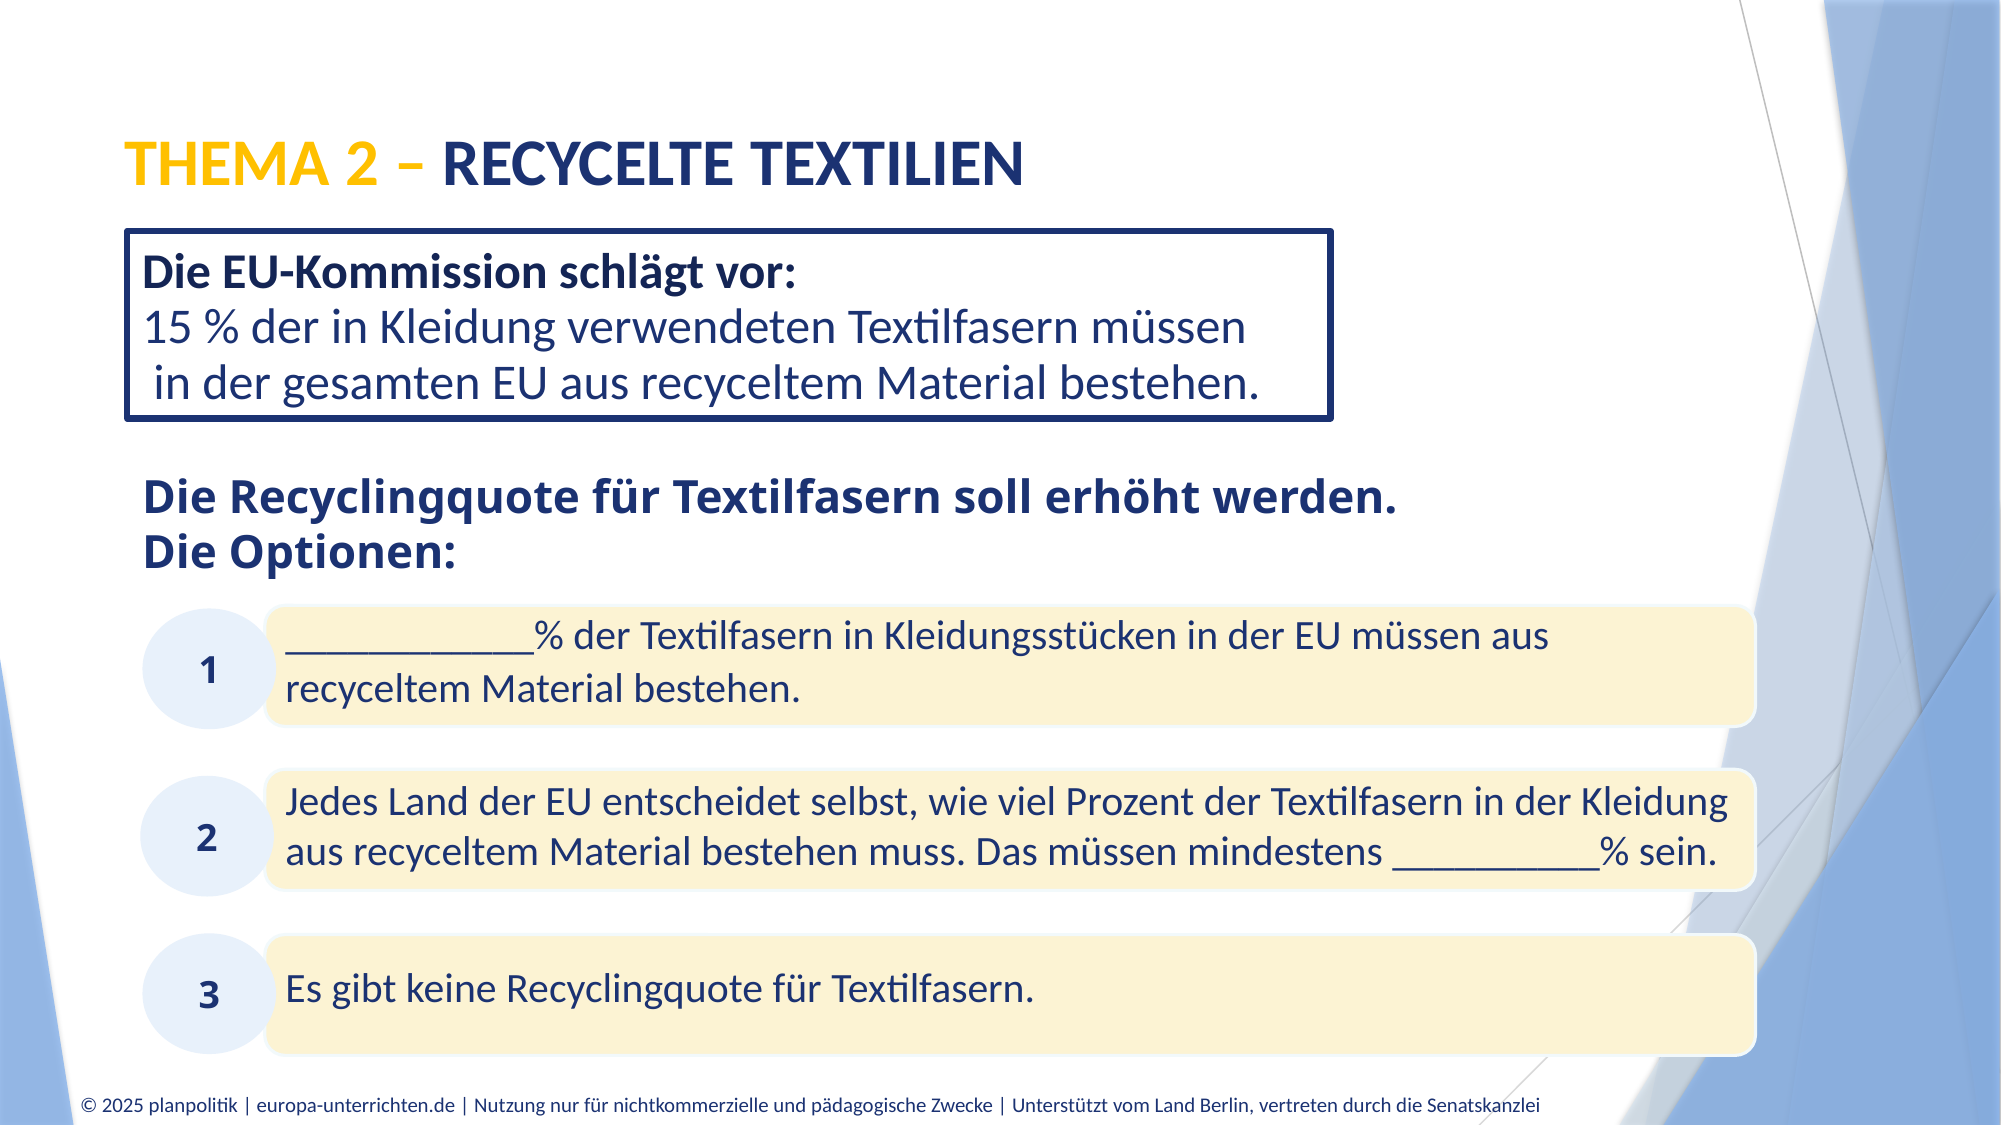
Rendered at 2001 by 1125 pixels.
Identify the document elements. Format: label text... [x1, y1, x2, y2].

text_box Die EU-Kommission schlägt vor: 15 % der in Kleidung verwendeten Textilfasern müssen in der gesamten EU aus recyceltem Material bestehen. [127, 230, 1331, 419]
text_box 2 [138, 774, 276, 899]
text_box Jedes Land der EU entscheidet selbst, wie viel Prozent der Textilfasern in der Kleidung aus recyceltem Material bestehen muss. Das müssen mindestens __________% sein. [263, 767, 1758, 892]
text_box 3 [140, 931, 278, 1056]
text_box Es gibt keine Recyclingquote für Textilfasern. [263, 932, 1758, 1057]
text_box THEMA 2 – RECYCELTE TEXTILIEN [109, 70, 1540, 206]
text_box ____________% der Textilfasern in Kleidungsstücken in der EU müssen aus recyceltem Material bestehen. [263, 603, 1758, 729]
text_box 1 [140, 606, 278, 731]
text_box Die Recyclingquote für Textilfasern soll erhöht werden. Die Optionen: [127, 460, 2000, 641]
